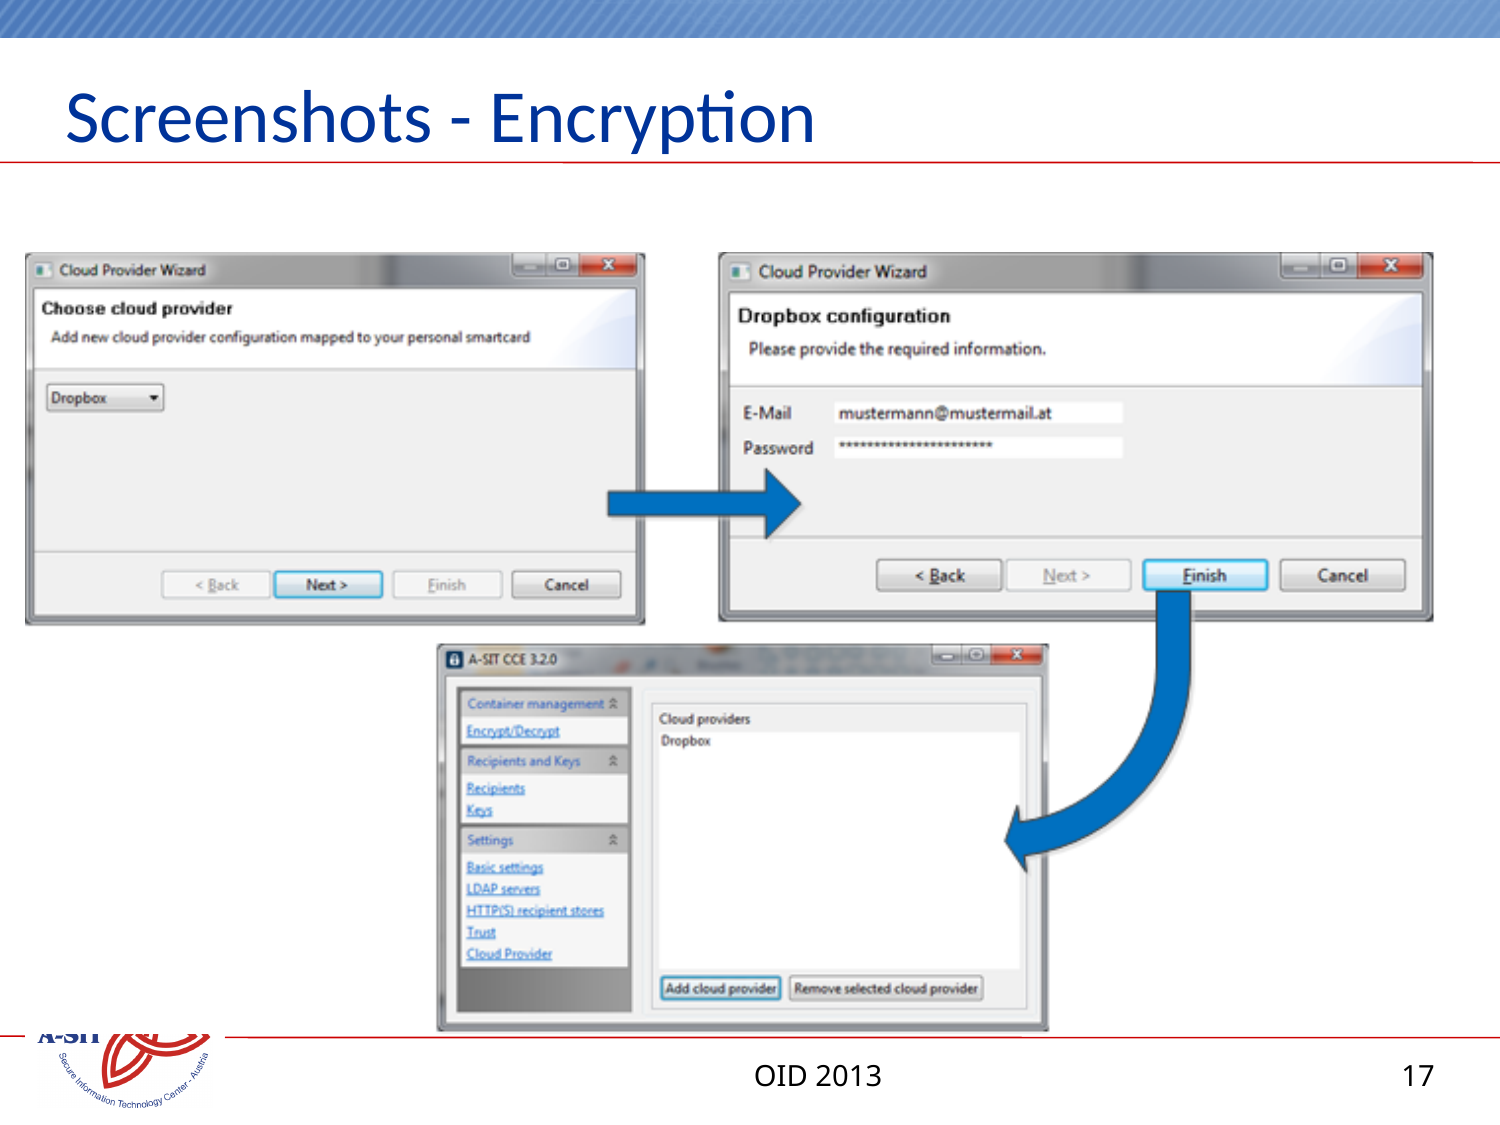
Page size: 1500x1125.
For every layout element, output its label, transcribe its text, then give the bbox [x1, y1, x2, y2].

footer OID 2013 [225, 1050, 1340, 1125]
picture [0, 0, 1500, 38]
title Screenshots - Encryption [50, 50, 1450, 175]
slide_number 17 [1340, 1050, 1450, 1125]
picture [25, 252, 1436, 1108]
